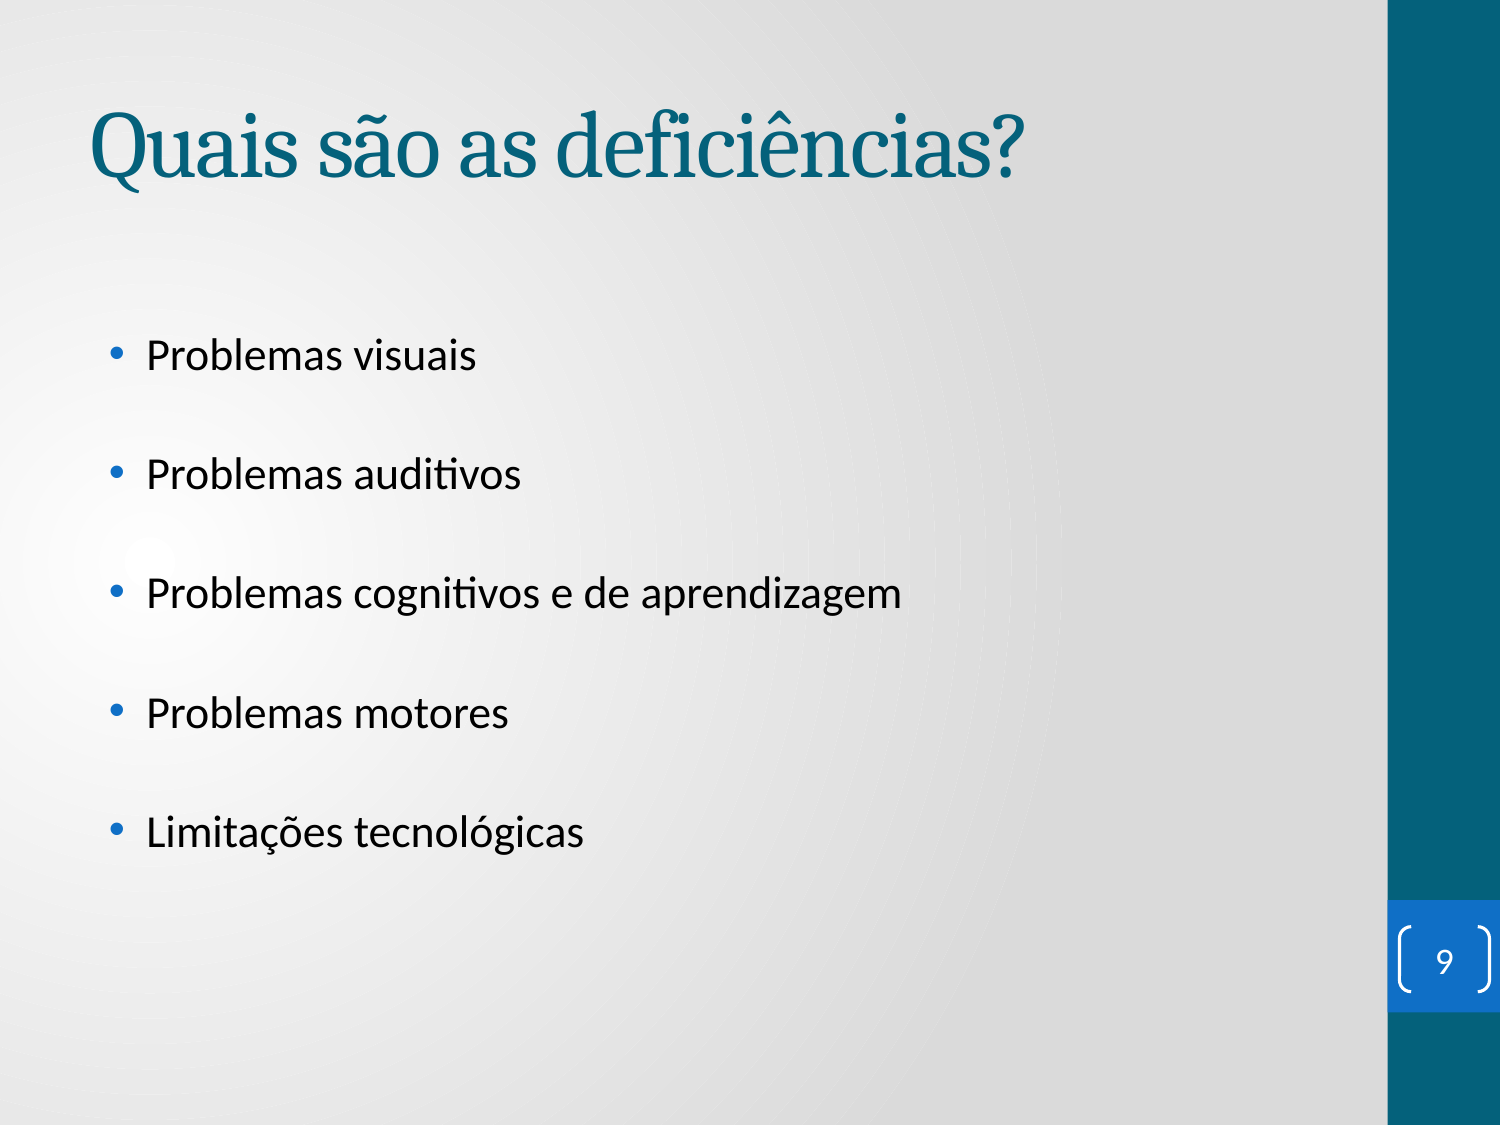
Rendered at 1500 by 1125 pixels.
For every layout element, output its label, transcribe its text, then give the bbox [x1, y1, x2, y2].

list Problemas visuais Problemas auditivos Problemas cognitivos e de aprendizagem Problemas motores Limitações tecnológicas [75, 262, 1325, 1050]
slide_number 9 [1397, 925, 1492, 994]
title Quais são as deficiências? [75, 45, 1325, 233]
